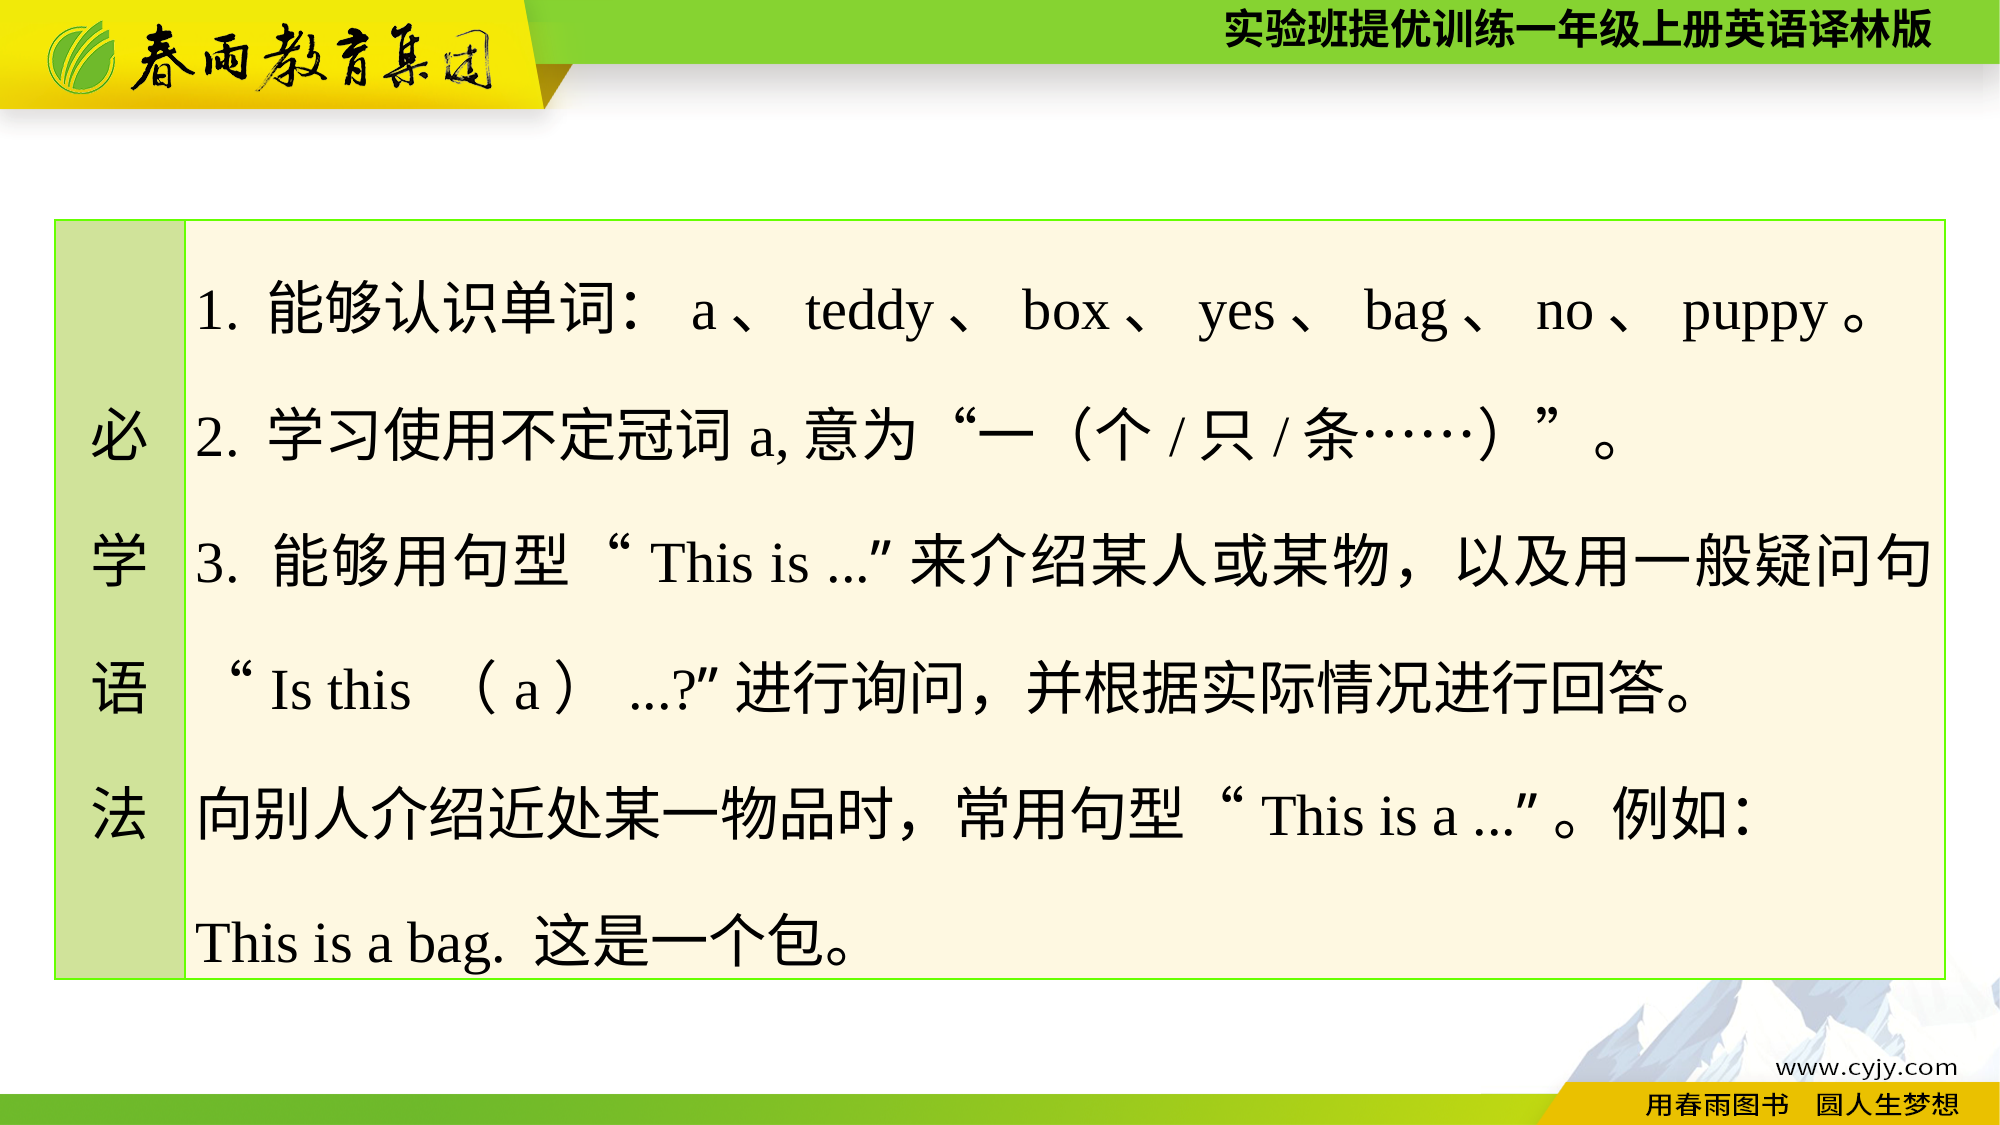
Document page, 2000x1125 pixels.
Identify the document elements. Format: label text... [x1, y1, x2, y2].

picture [0, 0, 2000, 1125]
table_header 1. 能够认识单词：a、teddy、box、yes、bag、no、puppy。 2. 学习使用不定冠词a,意为“一（个/只/条……）”。 3. 能够用句型“This is ...”来介绍某人或某物，以及用一般疑问句“Is this （a）...?”进行询问，并根据实际情况进行回答。 向别人介绍近处某一物品时，常用句型“This is a ...”。例如： This is a bag. 这是一个包。 [186, 221, 1944, 978]
table_header 必 学 语 法 [56, 221, 184, 978]
